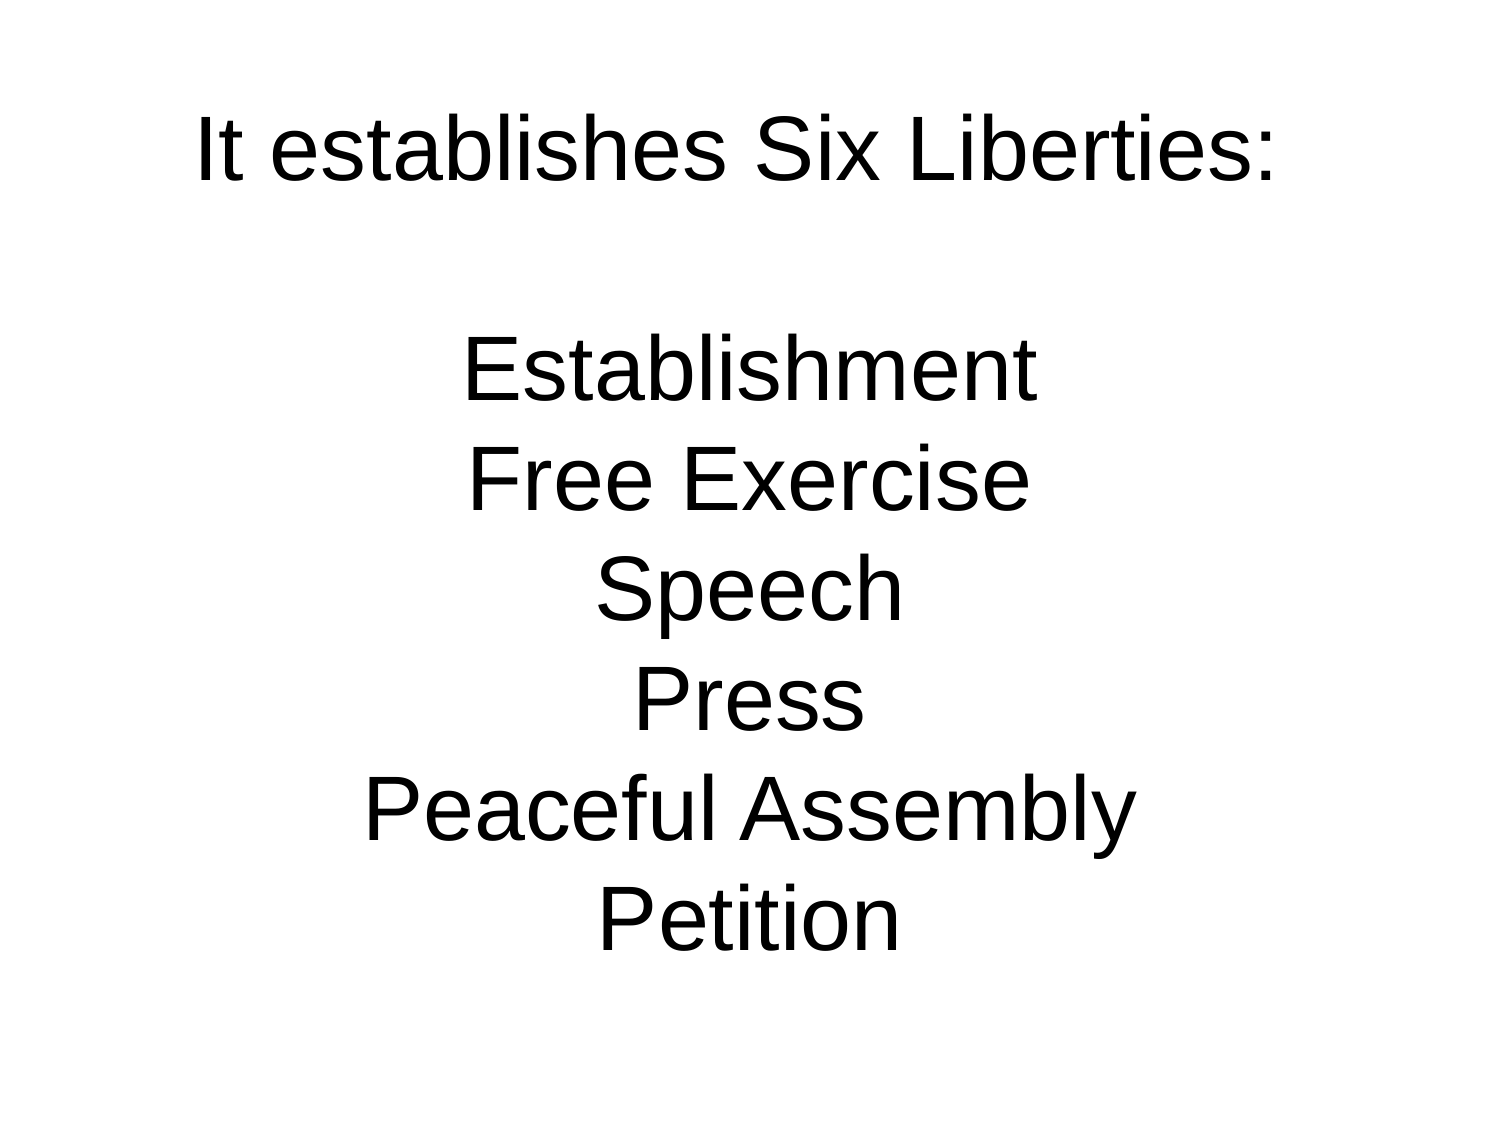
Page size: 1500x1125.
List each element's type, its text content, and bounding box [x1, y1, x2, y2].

title It establishes Six Liberties: Establishment Free Exercise Speech Press Peaceful Assembly Petition [74, 44, 1426, 1013]
